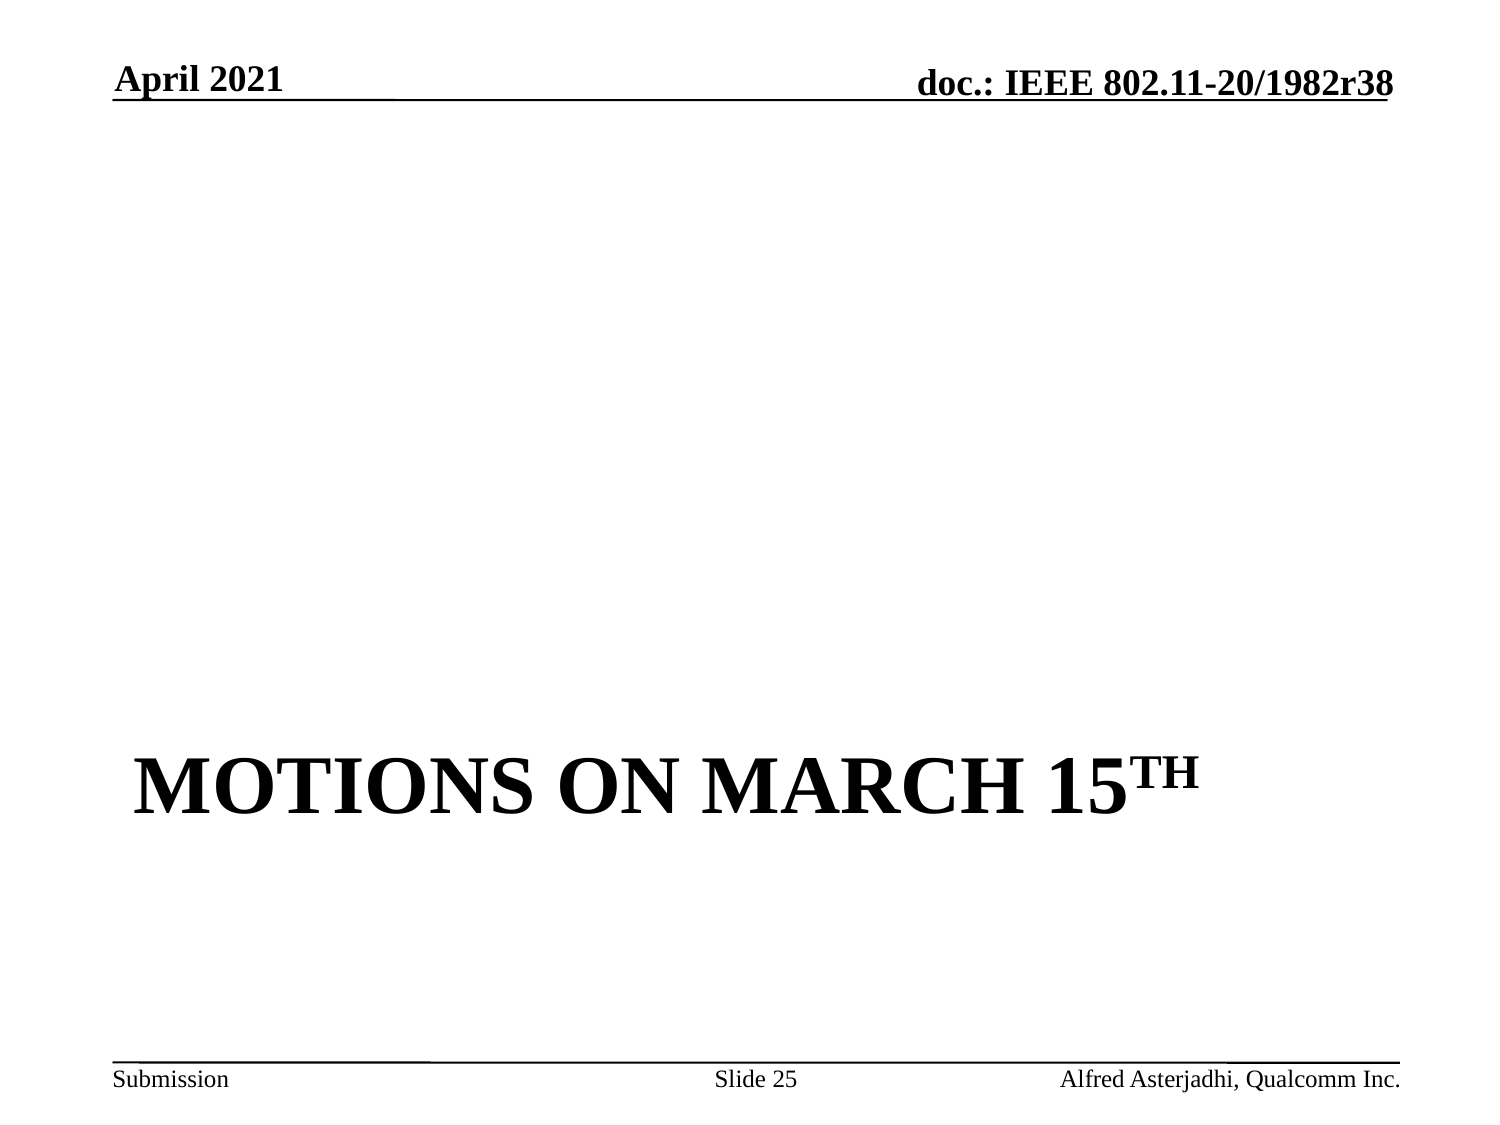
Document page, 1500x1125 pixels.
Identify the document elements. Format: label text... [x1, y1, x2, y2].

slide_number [114, 54, 423, 100]
slide_number Slide 25 [712, 1061, 800, 1123]
title Motions on MARCH 15th [118, 722, 1394, 947]
footer Alfred Asterjadhi, Qualcomm Inc. [878, 1061, 1402, 1093]
